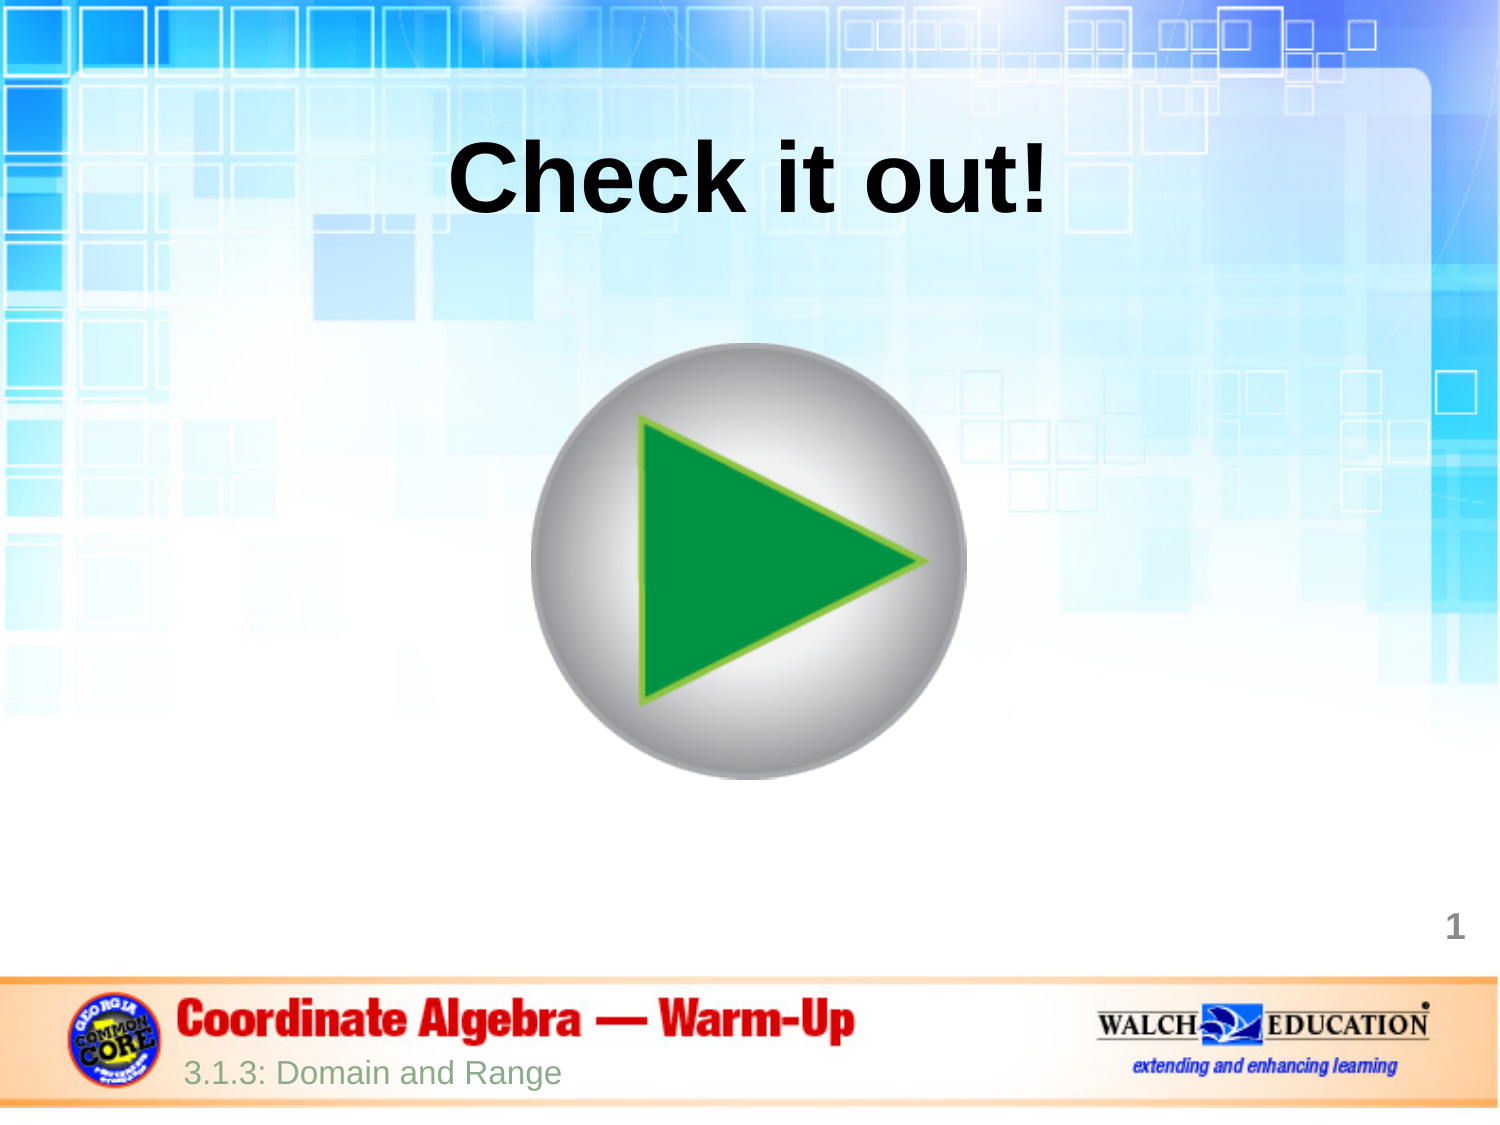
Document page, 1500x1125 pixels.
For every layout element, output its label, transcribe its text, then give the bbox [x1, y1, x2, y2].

slide_number 1 [1361, 901, 1481, 949]
footer 3.1.3: Domain and Range [168, 1048, 1067, 1094]
picture [0, 0, 1500, 1108]
subtitle Check it out! [105, 105, 1394, 925]
